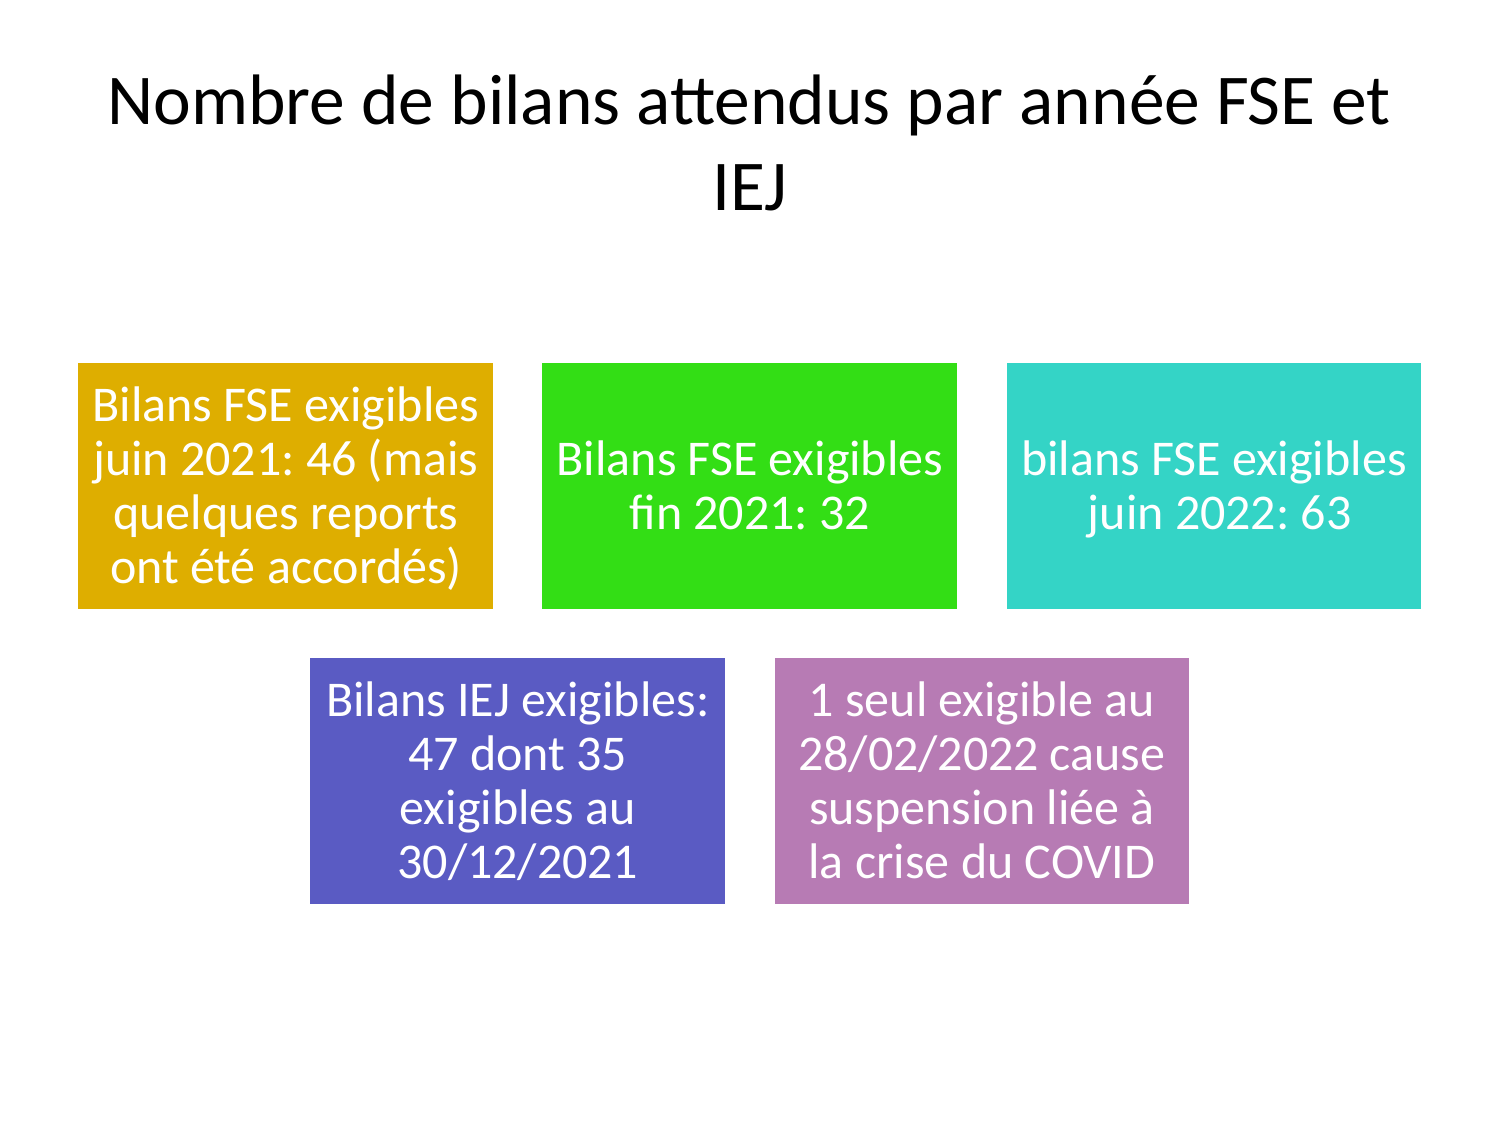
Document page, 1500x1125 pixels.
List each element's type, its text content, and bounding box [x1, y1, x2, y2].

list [74, 262, 1426, 1006]
title Nombre de bilans attendus par année FSE et IEJ [75, 45, 1425, 233]
